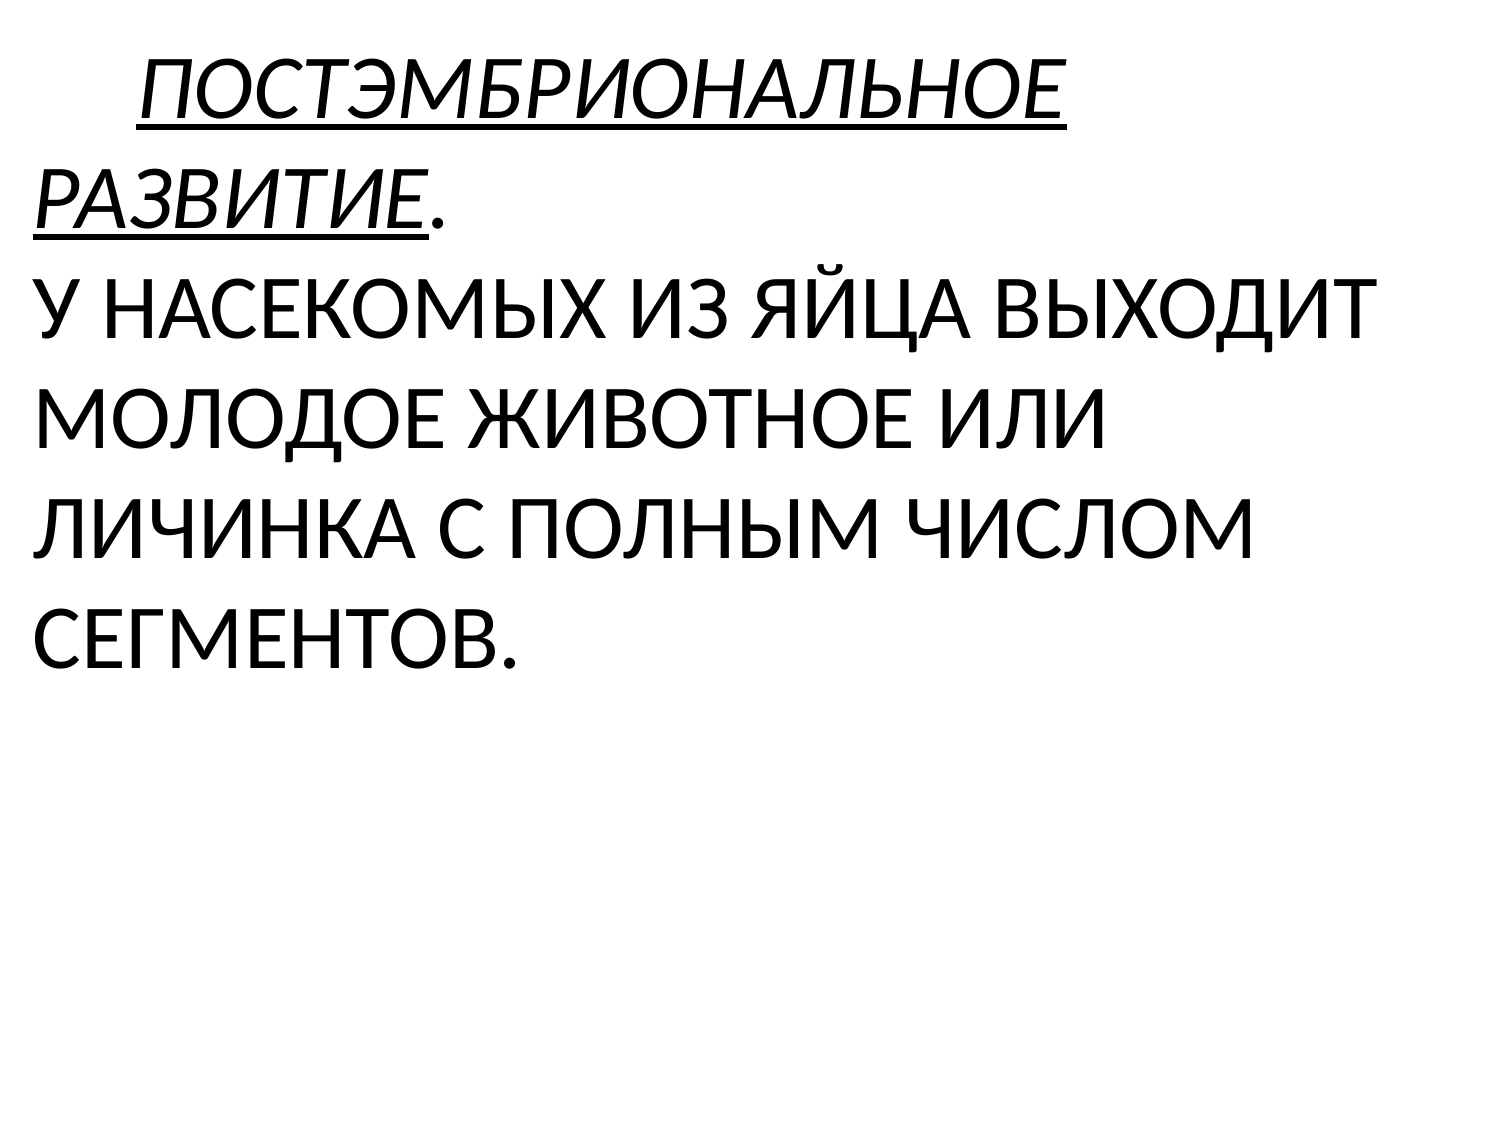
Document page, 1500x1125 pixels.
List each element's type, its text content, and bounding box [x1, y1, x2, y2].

title ПОСТЭМБРИОНАЛЬНОЕ РАЗВИТИЕ. У НАСЕКОМЫХ ИЗ ЯЙЦА ВЫХОДИТ МОЛО­ДОЕ ЖИВОТНОЕ ИЛИ ЛИЧИНКА С ПОЛНЫМ ЧИСЛОМ СЕГМЕНТОВ. [17, 19, 1483, 1102]
